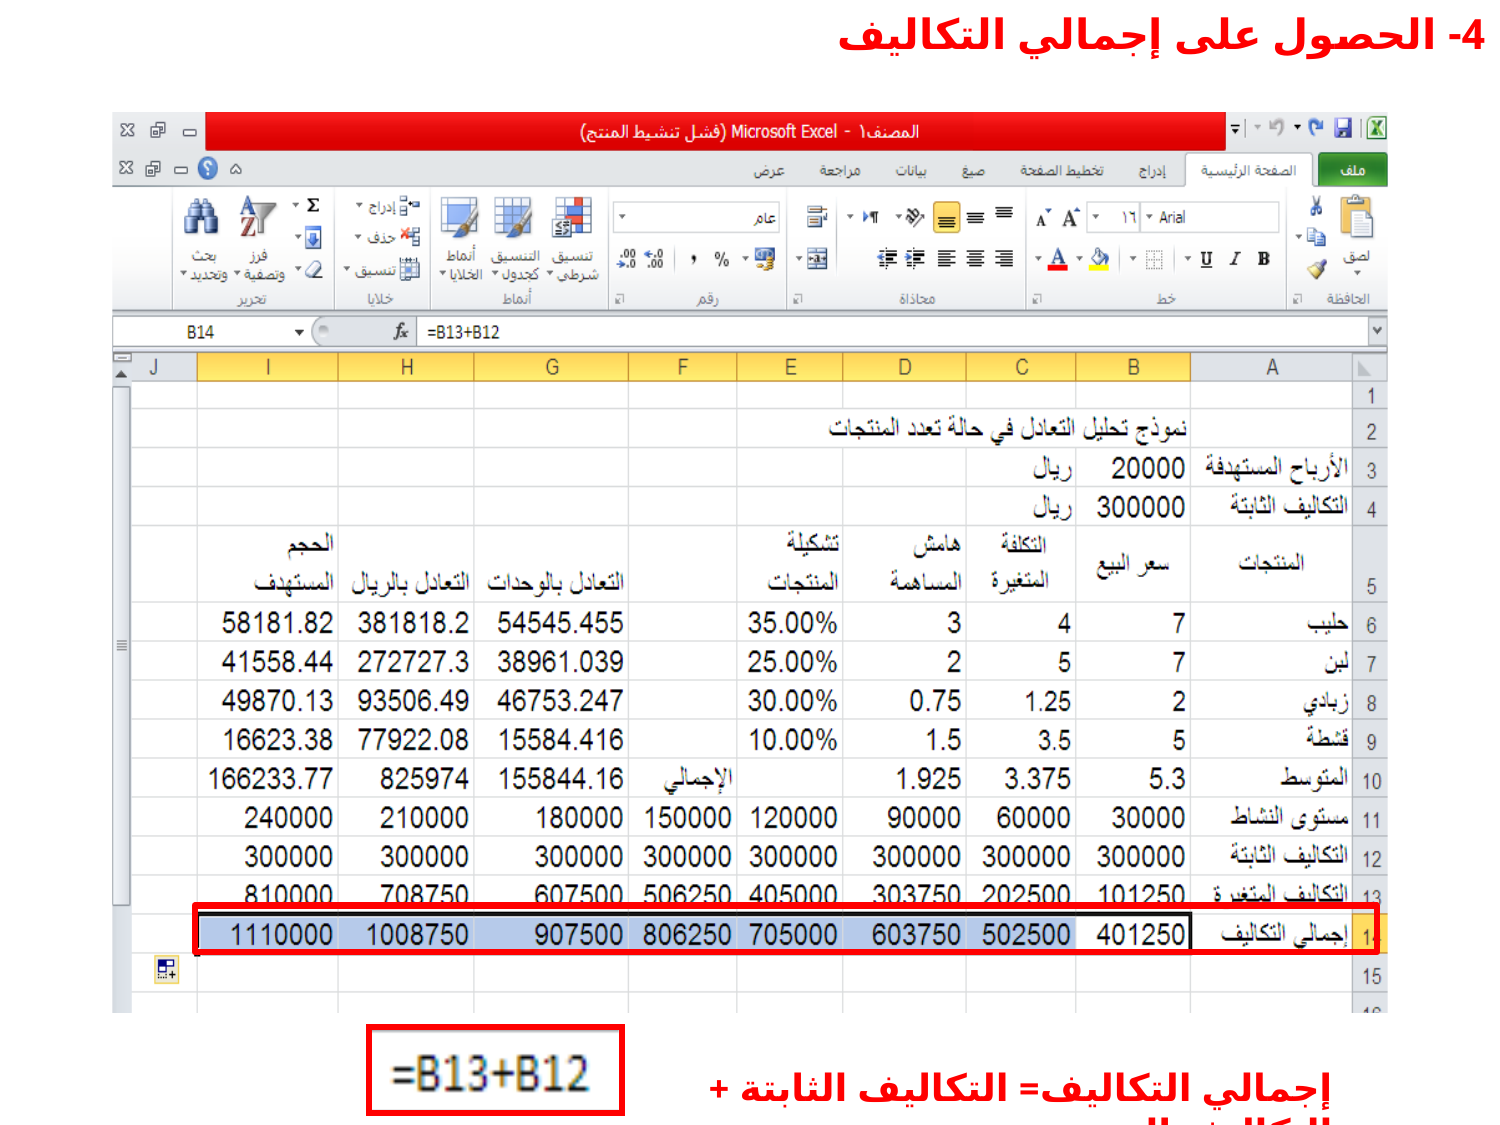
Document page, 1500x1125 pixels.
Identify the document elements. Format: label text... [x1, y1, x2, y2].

picture [371, 1029, 619, 1111]
picture [112, 112, 1388, 1013]
text_box 4- الحصول على إجمالي التكاليف [247, 0, 1500, 65]
text_box إجمالي التكاليف= التكاليف الثابتة + التكاليف المتغيرة [562, 1057, 1348, 1125]
